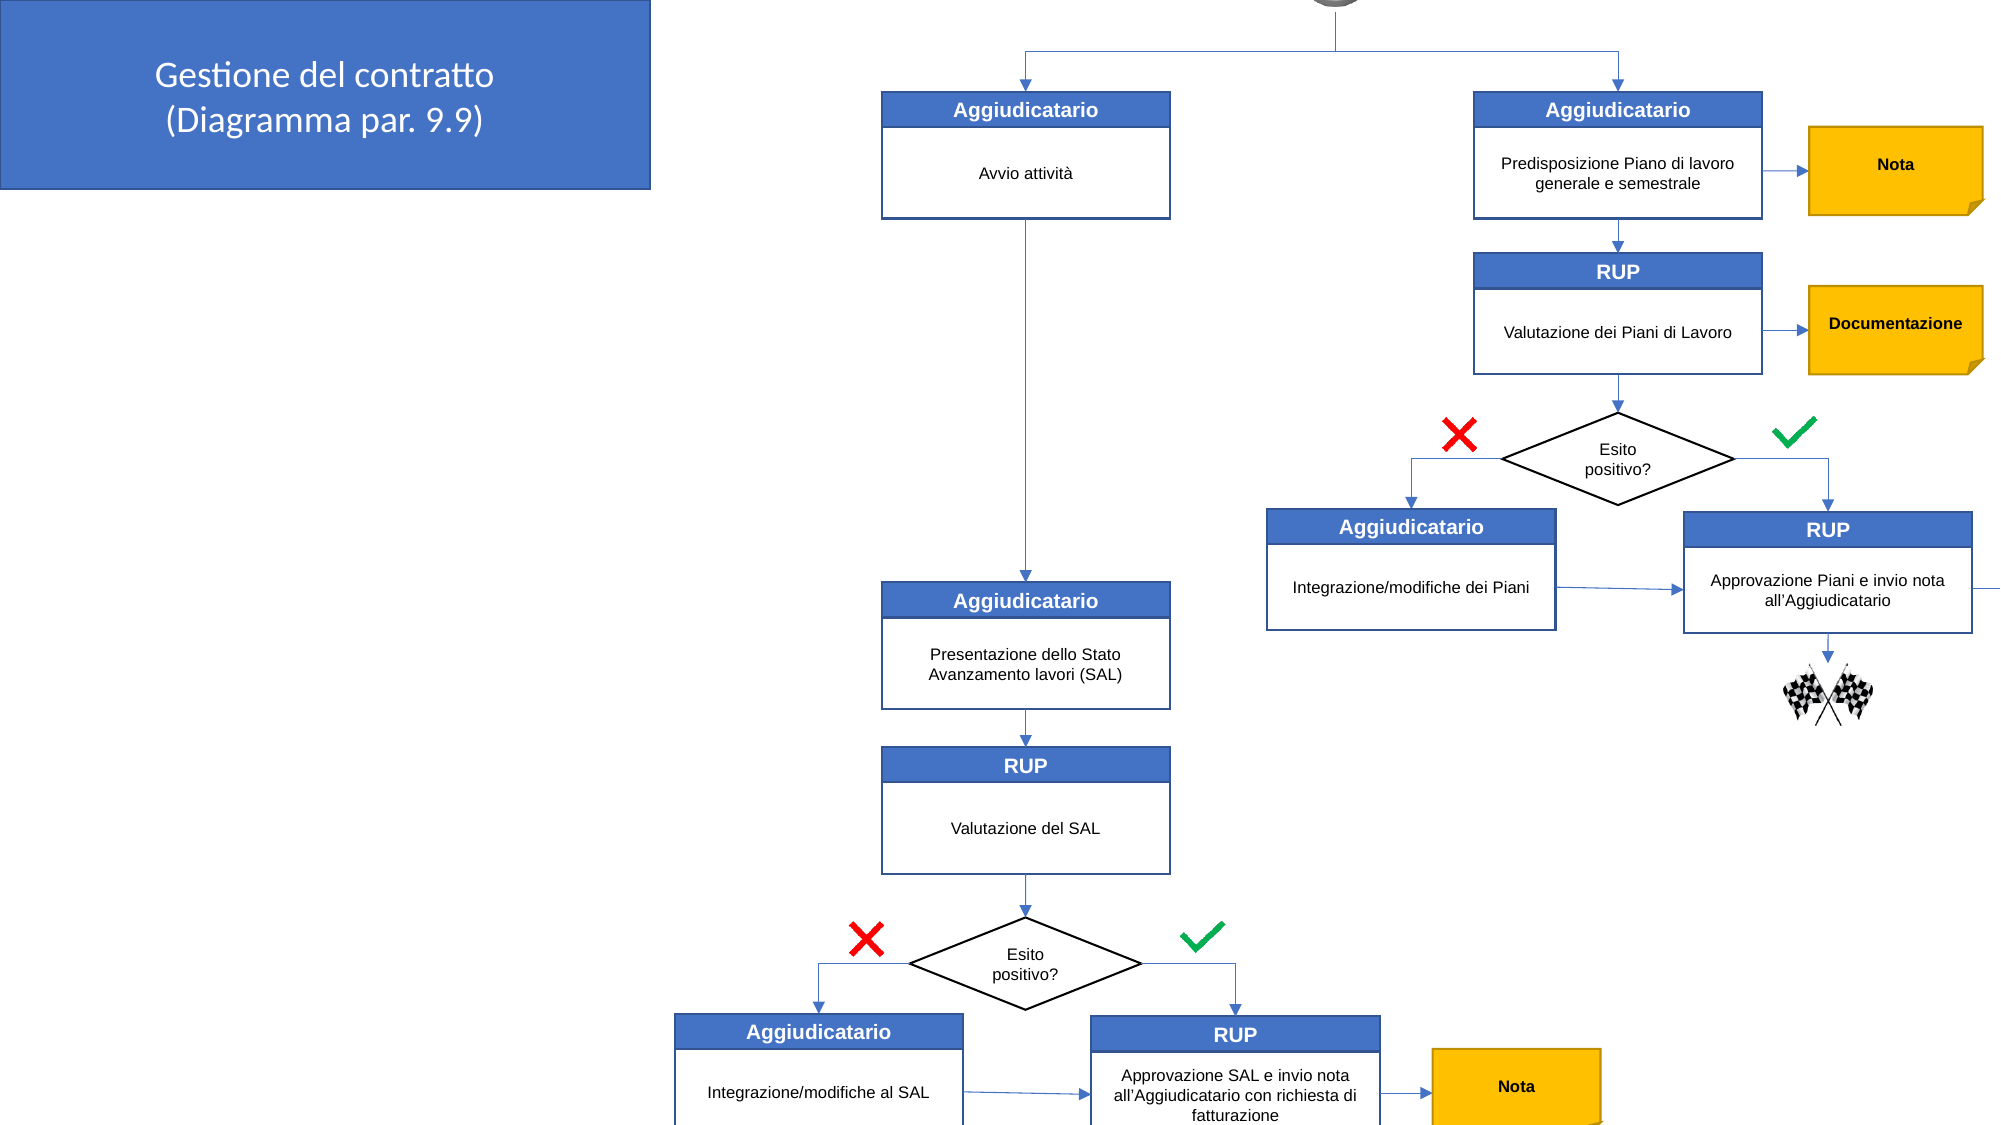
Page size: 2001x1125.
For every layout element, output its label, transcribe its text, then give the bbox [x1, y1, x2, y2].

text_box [674, 0, 2000, 1125]
text_box Gestione del contratto (Diagramma par. 9.9) [0, 0, 651, 190]
